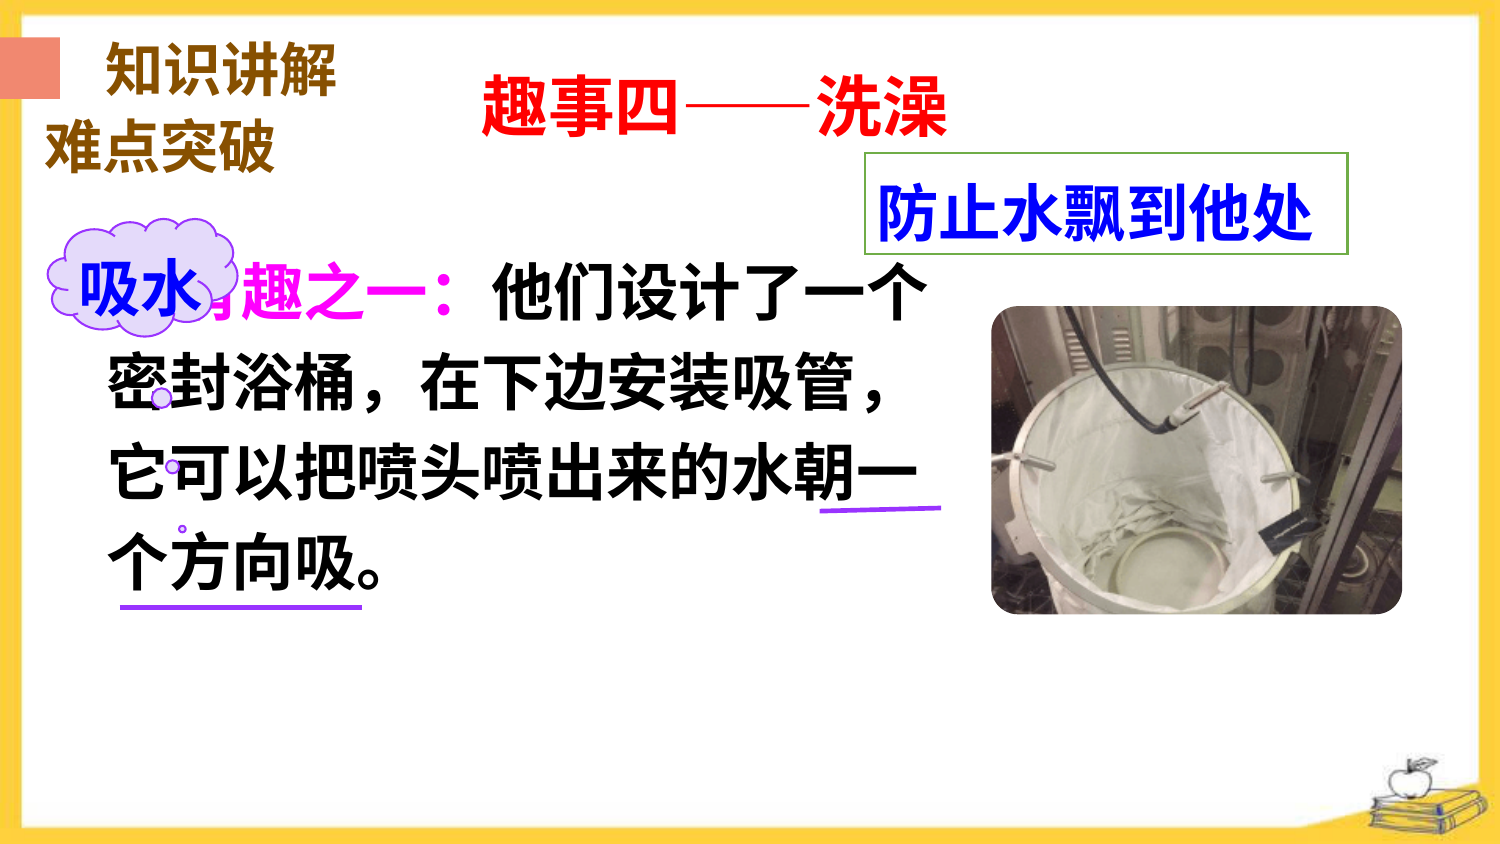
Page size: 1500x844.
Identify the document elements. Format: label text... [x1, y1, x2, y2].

picture [0, 0, 1500, 844]
text_box 趣事四——洗澡 [470, 35, 992, 151]
text_box [0, 36, 61, 100]
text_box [819, 507, 942, 512]
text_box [47, 218, 238, 337]
text_box 防止水飘到他处 [864, 152, 1349, 255]
text_box 有趣之一：他们设计了一个密封浴桶，在下边安装吸管，它可以把喷头喷出来的水朝一个方向吸。 [95, 232, 979, 604]
text_box 知识讲解 [98, 29, 410, 107]
text_box 难点突破 [38, 106, 290, 183]
